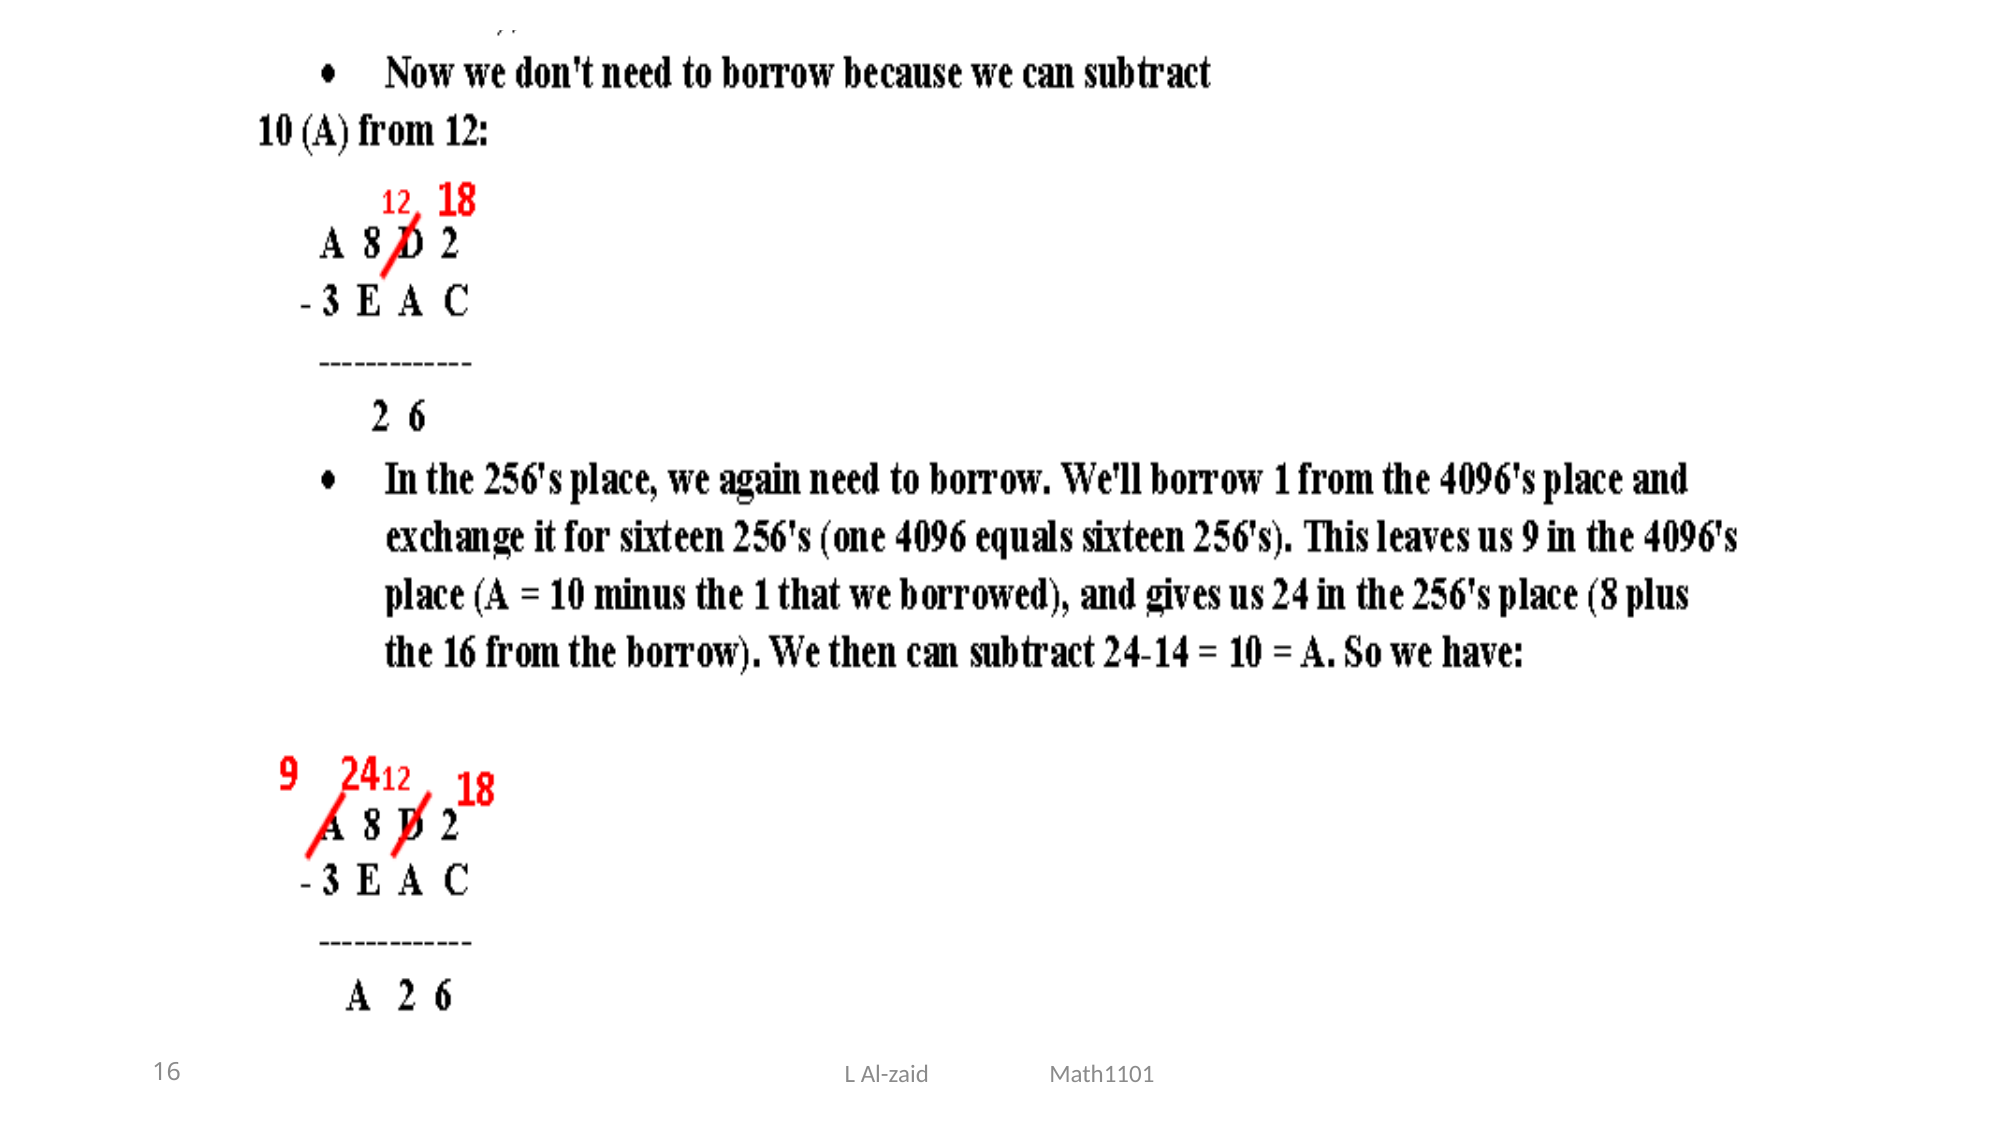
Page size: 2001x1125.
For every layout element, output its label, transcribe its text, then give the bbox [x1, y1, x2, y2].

footer L Al-zaid Math1101 [662, 1059, 1338, 1103]
slide_number 16 [137, 1042, 588, 1103]
picture [249, 30, 1750, 1059]
